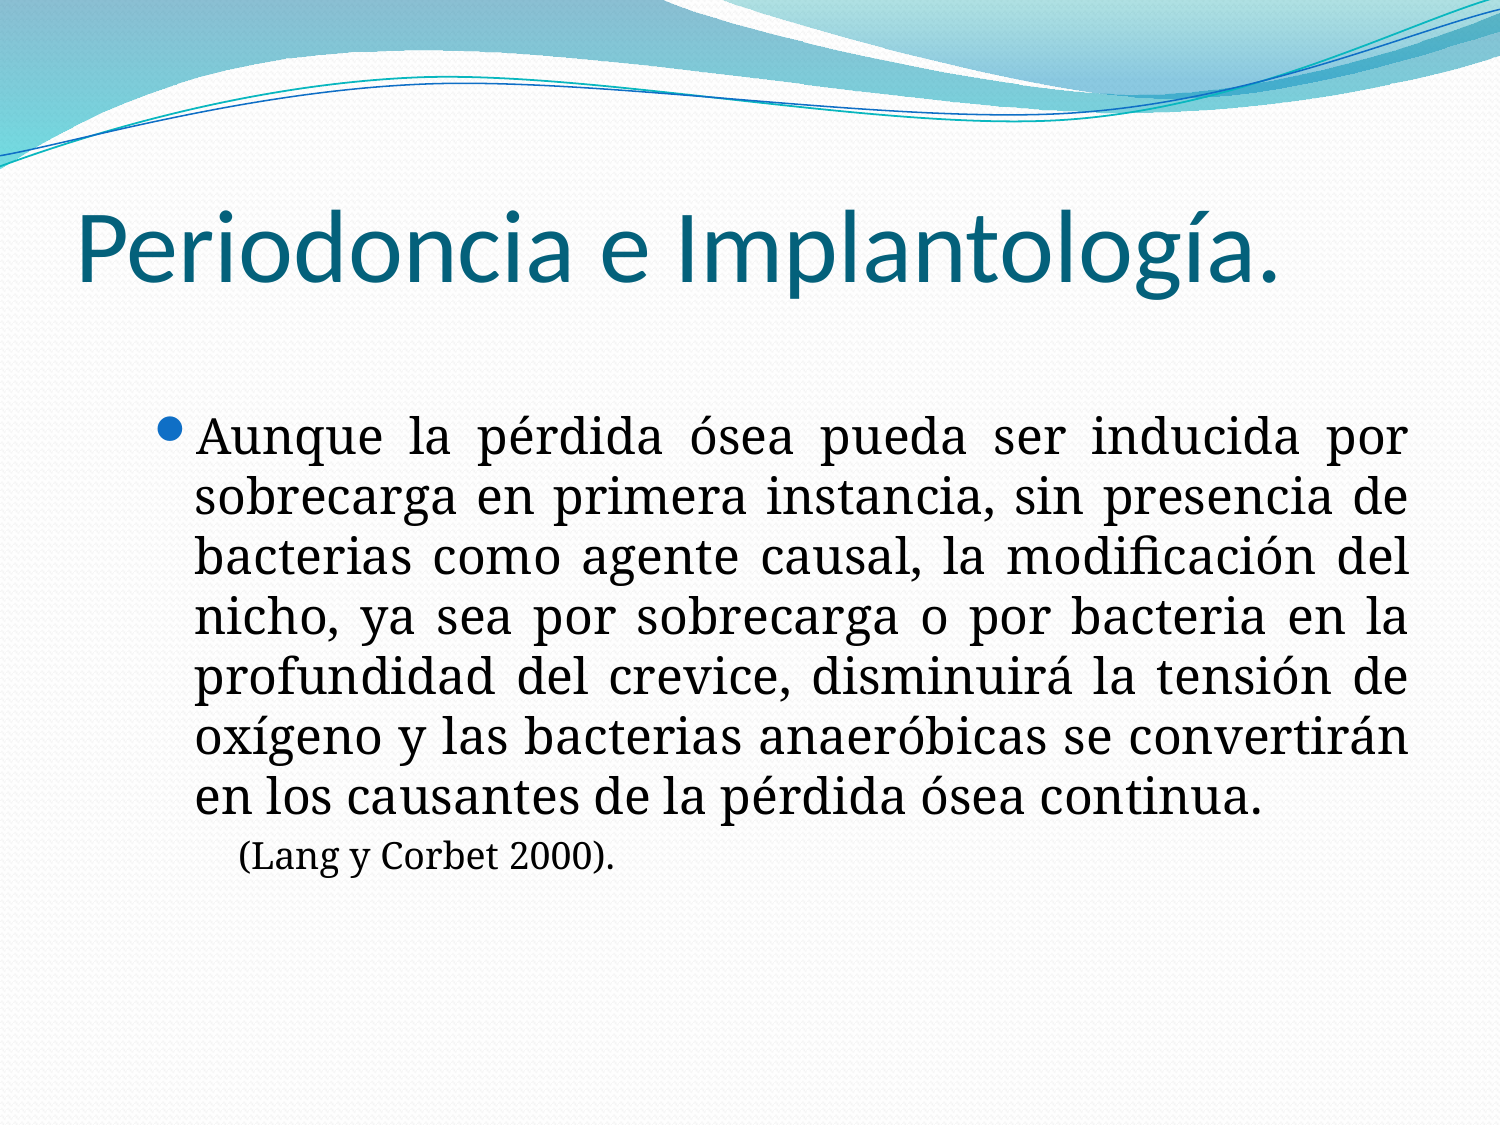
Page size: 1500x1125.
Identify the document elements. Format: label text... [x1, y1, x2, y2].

list Aunque la pérdida ósea pueda ser inducida por sobrecarga en primera instancia, sin presencia de bacterias como agente causal, la modificación del nicho, ya sea por sobrecarga o por bacteria en la profundidad del crevice, disminuirá la tensión de oxígeno y las bacterias anaeróbicas se convertirán en los causantes de la pérdida ósea continua. (Lang y Corbet 2000). [75, 317, 1425, 1038]
title Periodoncia e Implantología. [75, 115, 1425, 303]
